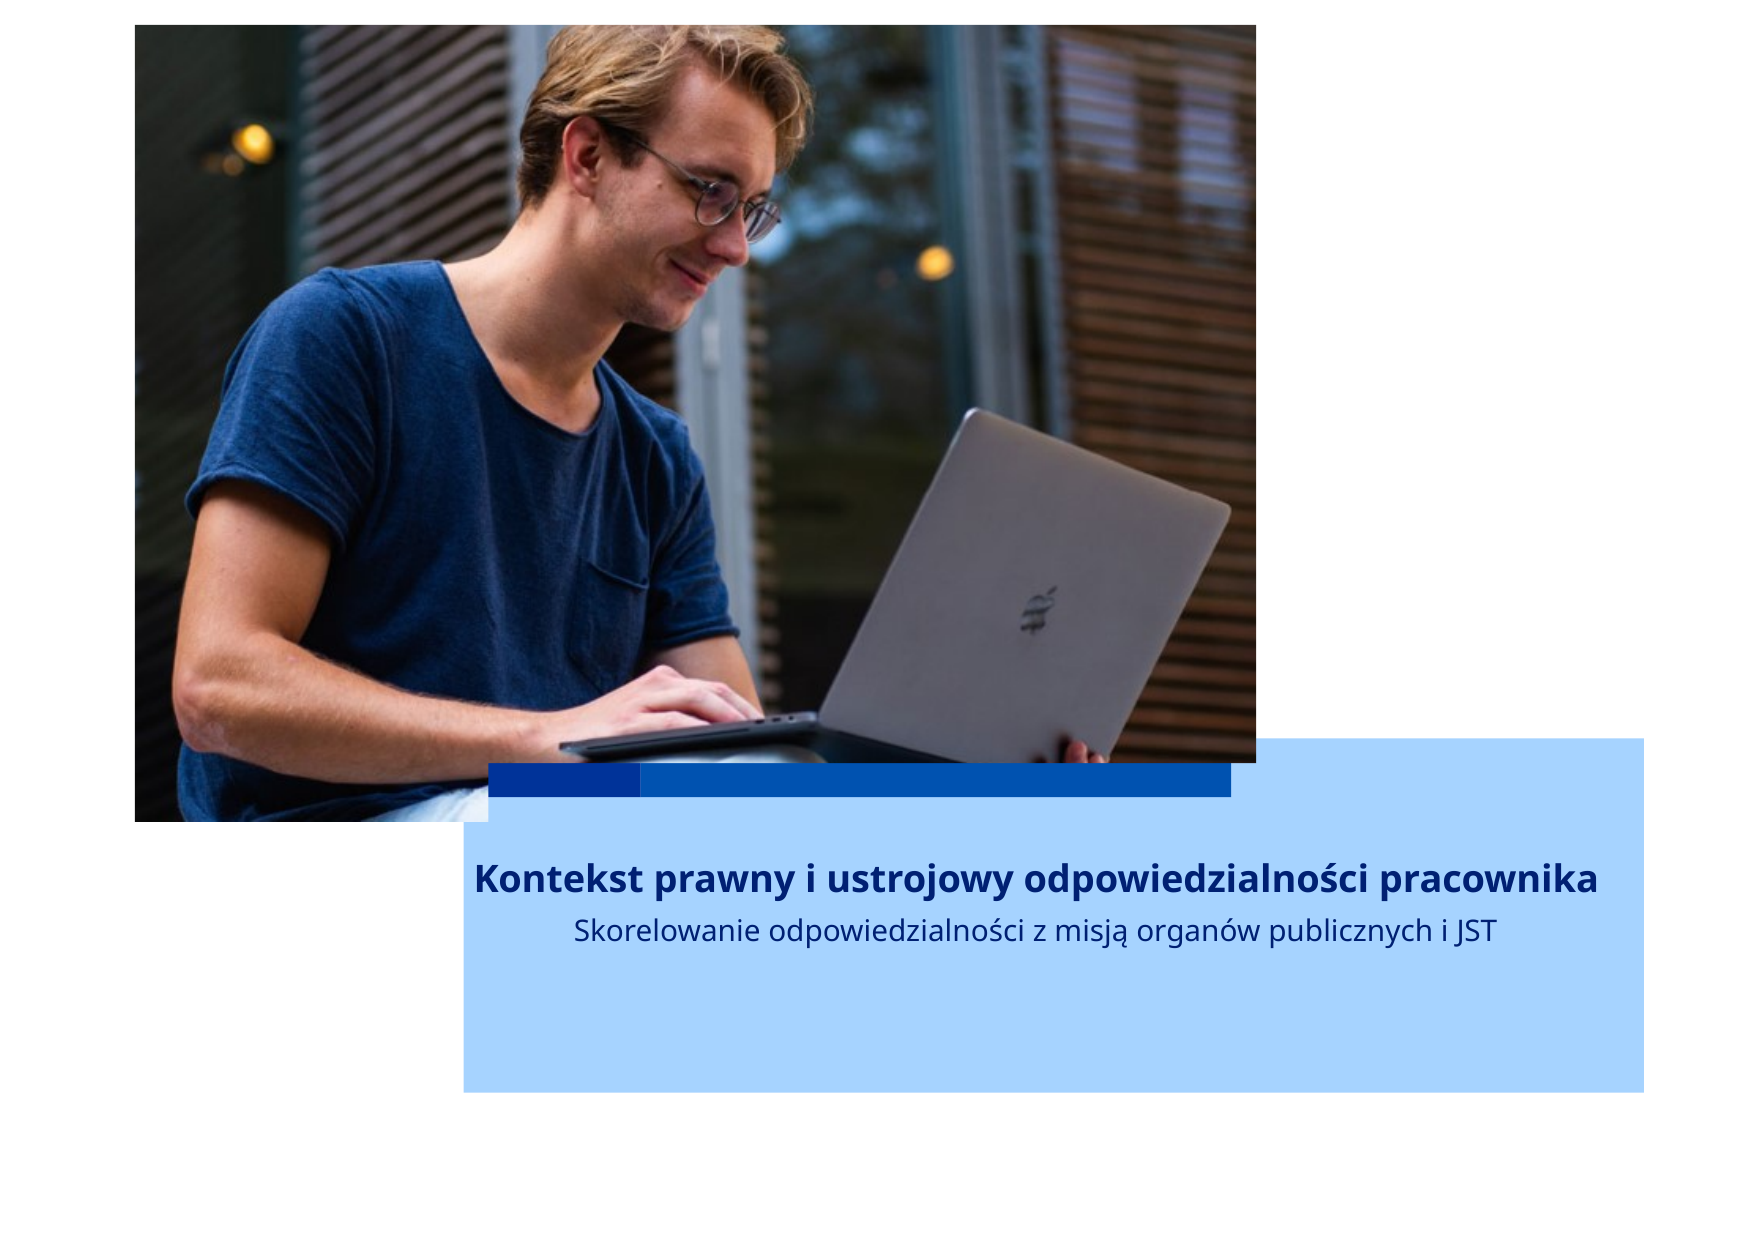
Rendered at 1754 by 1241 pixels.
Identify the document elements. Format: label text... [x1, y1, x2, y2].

picture [109, 0, 1257, 823]
title Kontekst prawny i ustrojowy odpowiedzialności pracownika Skorelowanie odpowiedzialności z misją organów publicznych i JST [392, 852, 1681, 1069]
